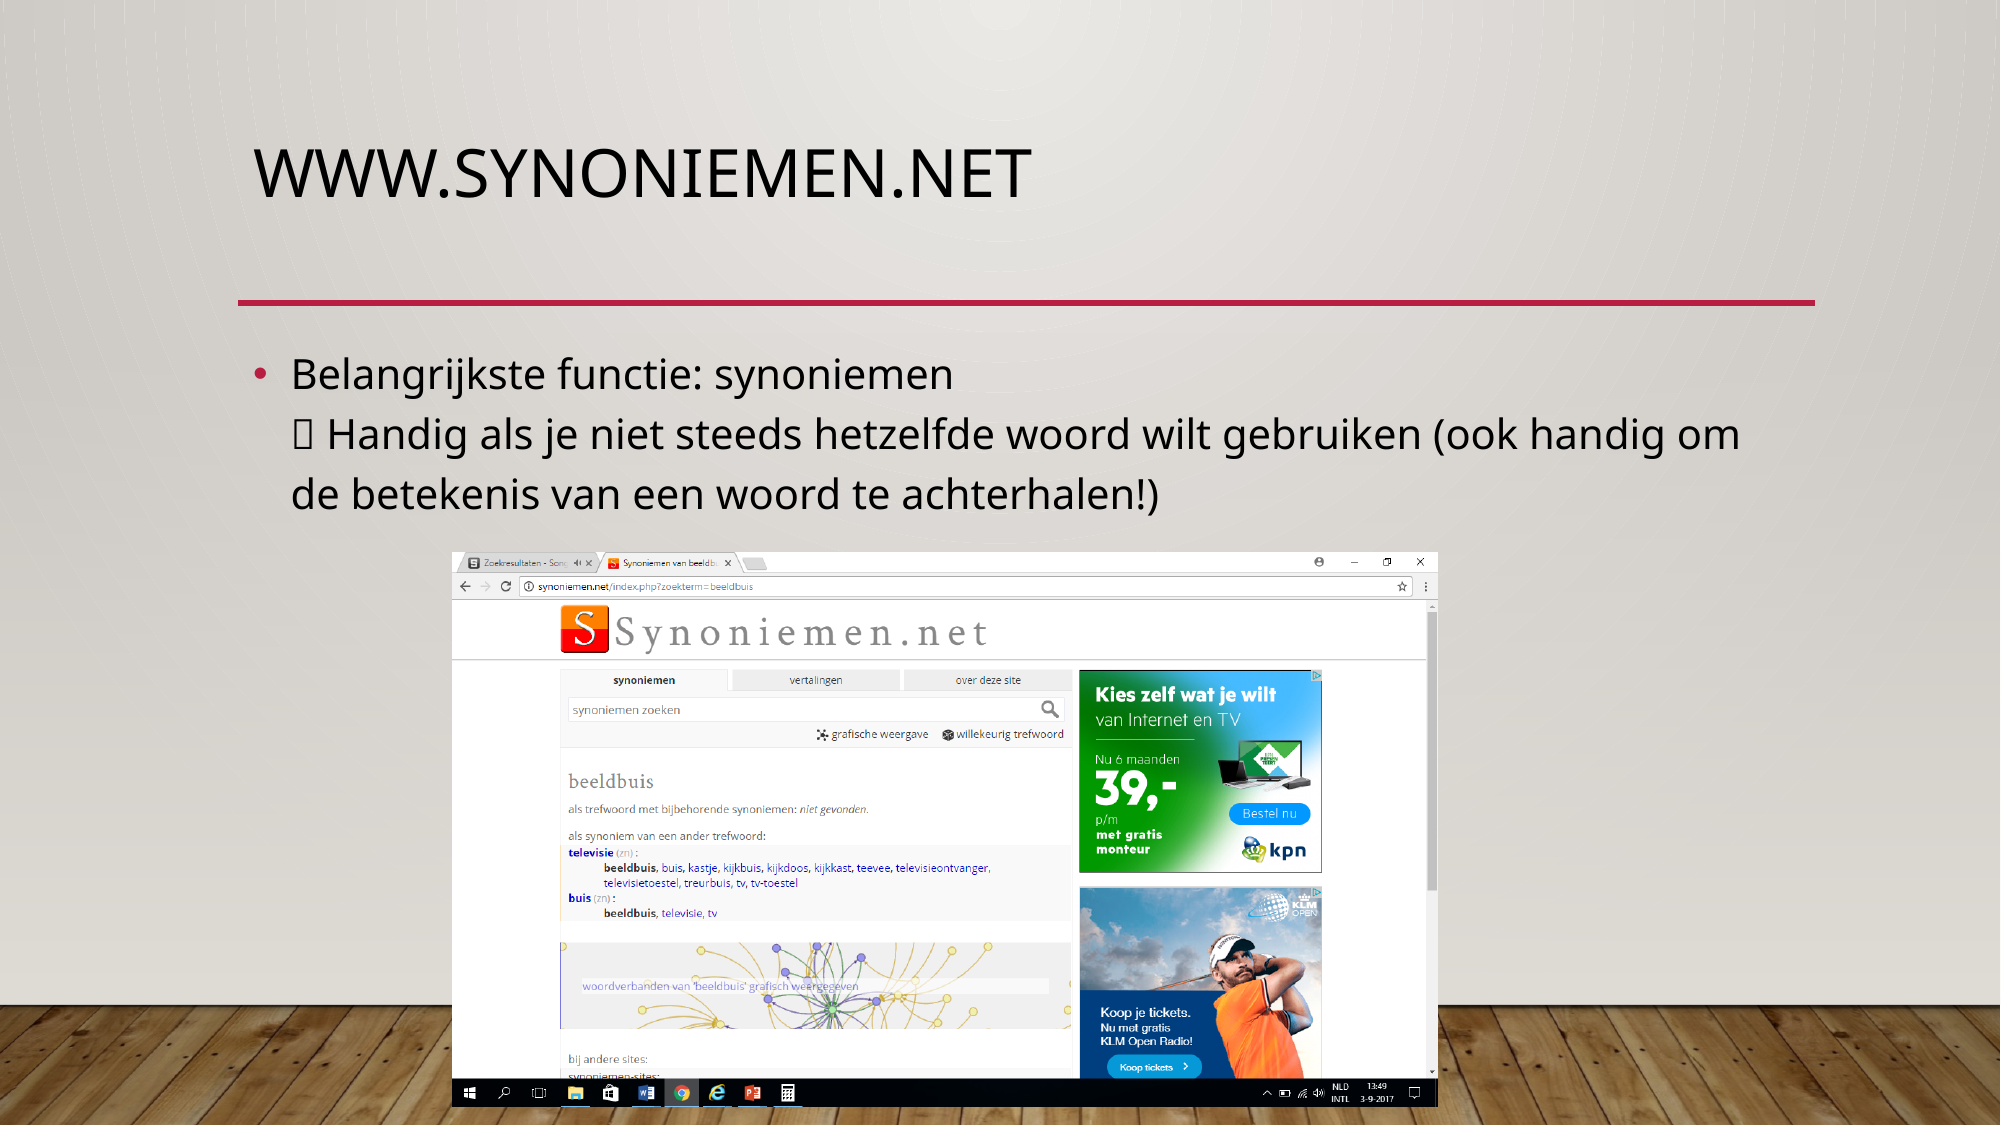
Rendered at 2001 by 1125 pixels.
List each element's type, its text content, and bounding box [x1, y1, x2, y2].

title www.synoniemen.net [238, 131, 1814, 305]
picture [0, 552, 2000, 1125]
list Belangrijkste functie: synoniemen  Handig als je niet steeds hetzelfde woord wilt gebruiken (ook handig om de betekenis van een woord te achterhalen!) [238, 330, 1814, 897]
